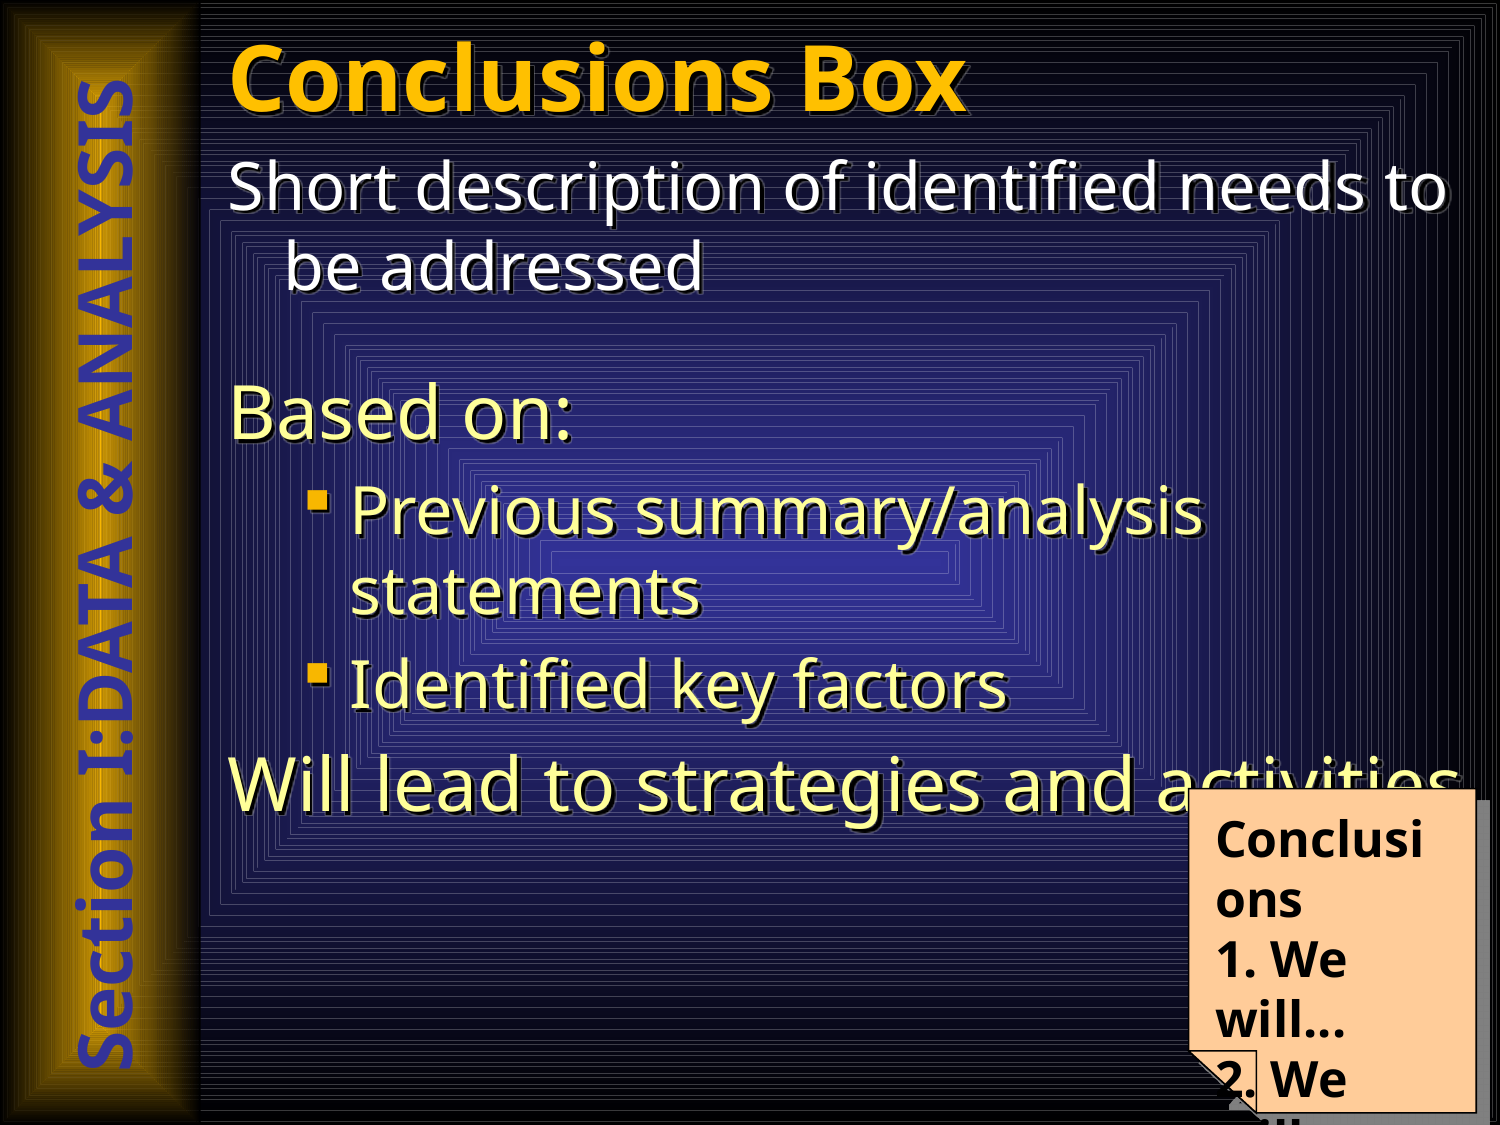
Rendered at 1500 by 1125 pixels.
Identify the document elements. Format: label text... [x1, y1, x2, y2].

text_box Section I:DATA & ANALYSIS [49, 0, 155, 1088]
text_box Conclusions 1. We will... 2. We will.. [1188, 788, 1477, 1113]
list Conclusions Box Short description of identified needs to be addressed Based on: Previous summary/analysis statements Identified key factors Will lead to strategies and activities [212, 12, 1488, 1026]
